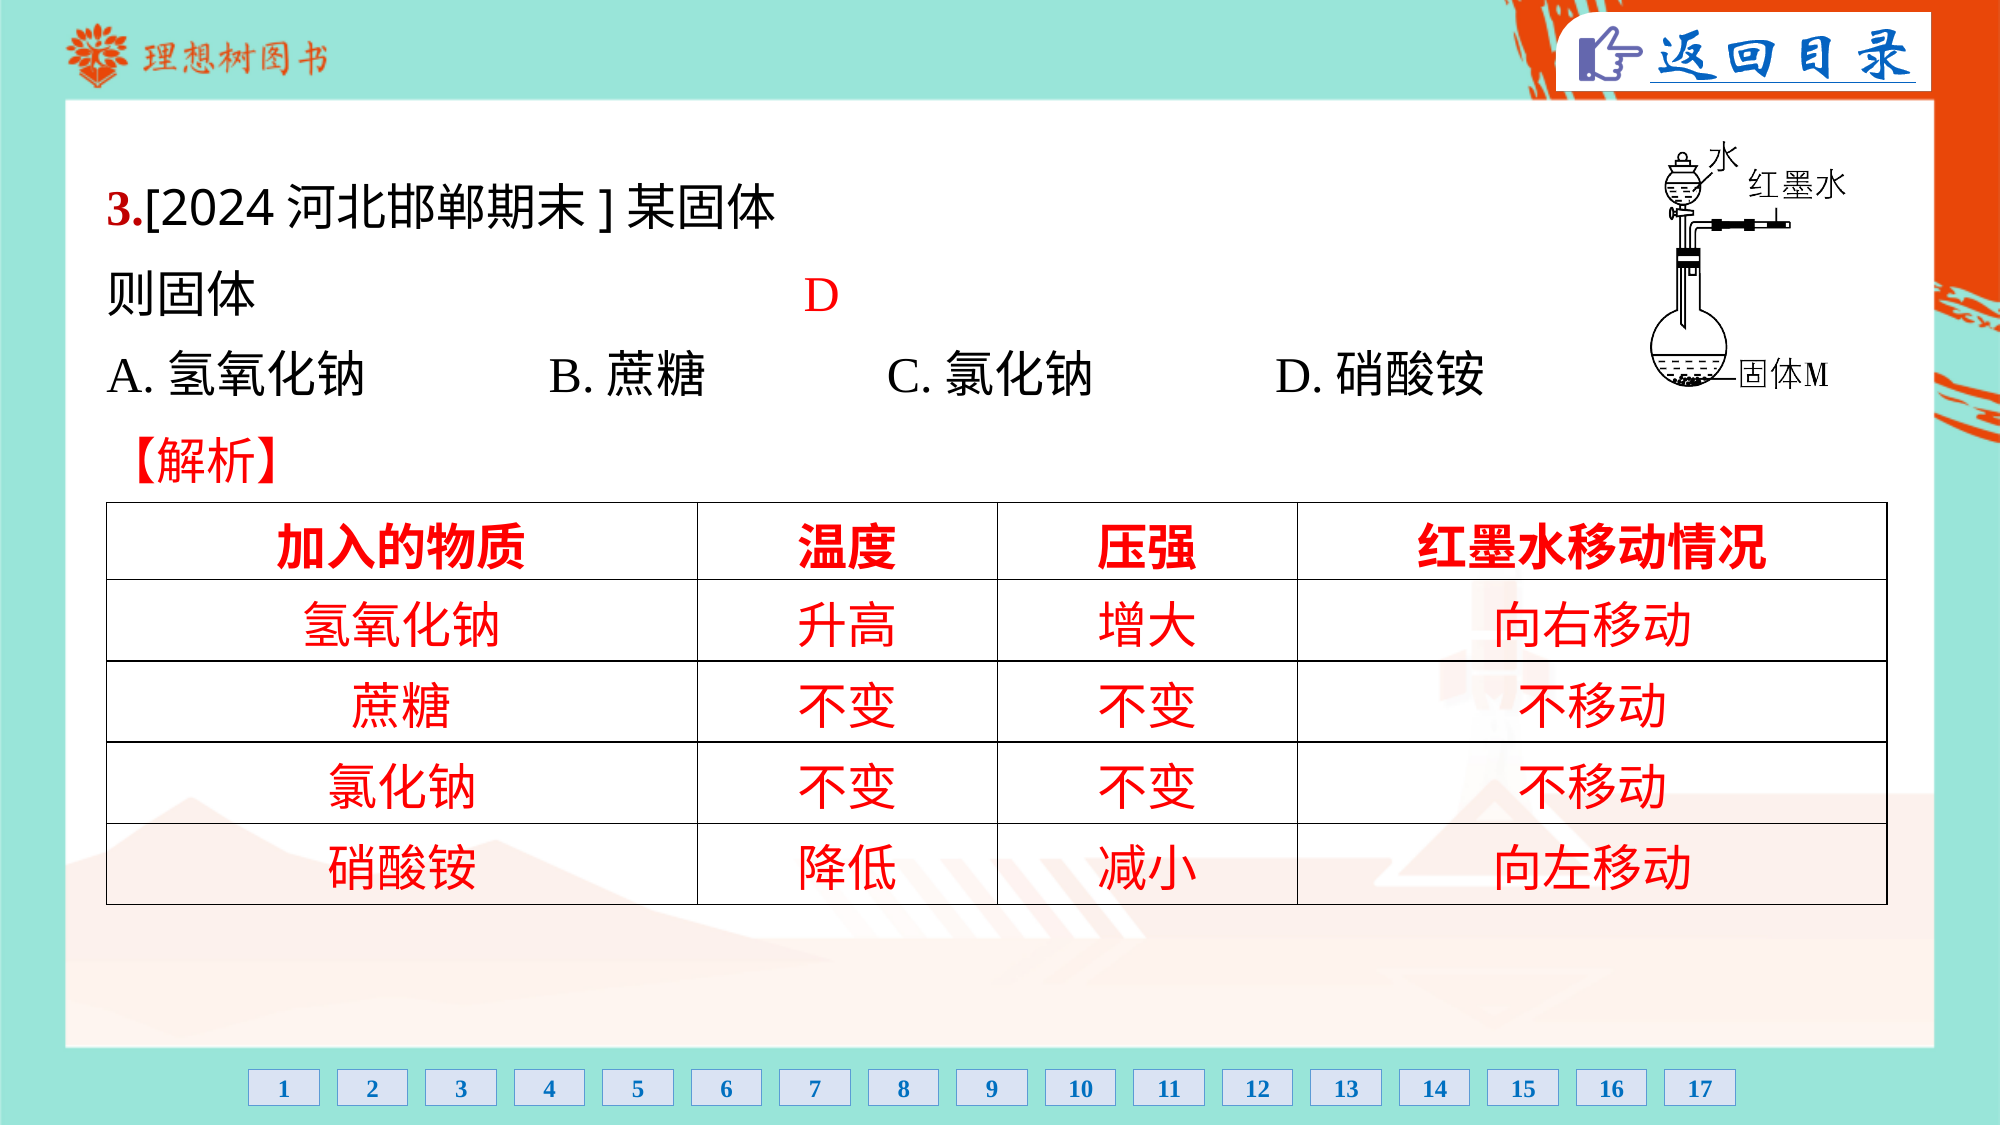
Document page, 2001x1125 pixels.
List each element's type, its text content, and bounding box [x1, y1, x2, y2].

table_header 温度 [698, 503, 997, 579]
table_cell 不移动 [1298, 662, 1886, 741]
table_cell 向右移动 [1298, 580, 1886, 660]
table_cell 向左移动 [1298, 824, 1886, 904]
table_cell 不变 [998, 743, 1297, 823]
text_box A.氢氧化钠 B.蔗糖 C.氯化钠 D.硝酸铵 [106, 315, 1632, 394]
picture [0, 0, 2000, 1125]
table_header 压强 [998, 503, 1297, 579]
table_cell 增大 [998, 580, 1297, 660]
table_cell 硝酸铵 [107, 824, 697, 904]
table_cell 不移动 [1298, 743, 1886, 823]
table_cell 降低 [698, 824, 997, 904]
table_cell 氯化钠 [107, 743, 697, 823]
table_cell 蔗糖 [107, 662, 697, 741]
table_cell 减小 [998, 824, 1297, 904]
table_cell 不变 [998, 662, 1297, 741]
table_cell 升高 [698, 580, 997, 660]
table_header 加入的物质 [107, 503, 697, 579]
table_cell 氢氧化钠 [107, 580, 697, 660]
text_box D [785, 233, 858, 313]
table_cell 不变 [698, 743, 997, 823]
text_box 【解析】 [106, 402, 1895, 480]
table_header 红墨水移动情况 [1298, 503, 1886, 579]
table_cell 不变 [698, 662, 997, 741]
